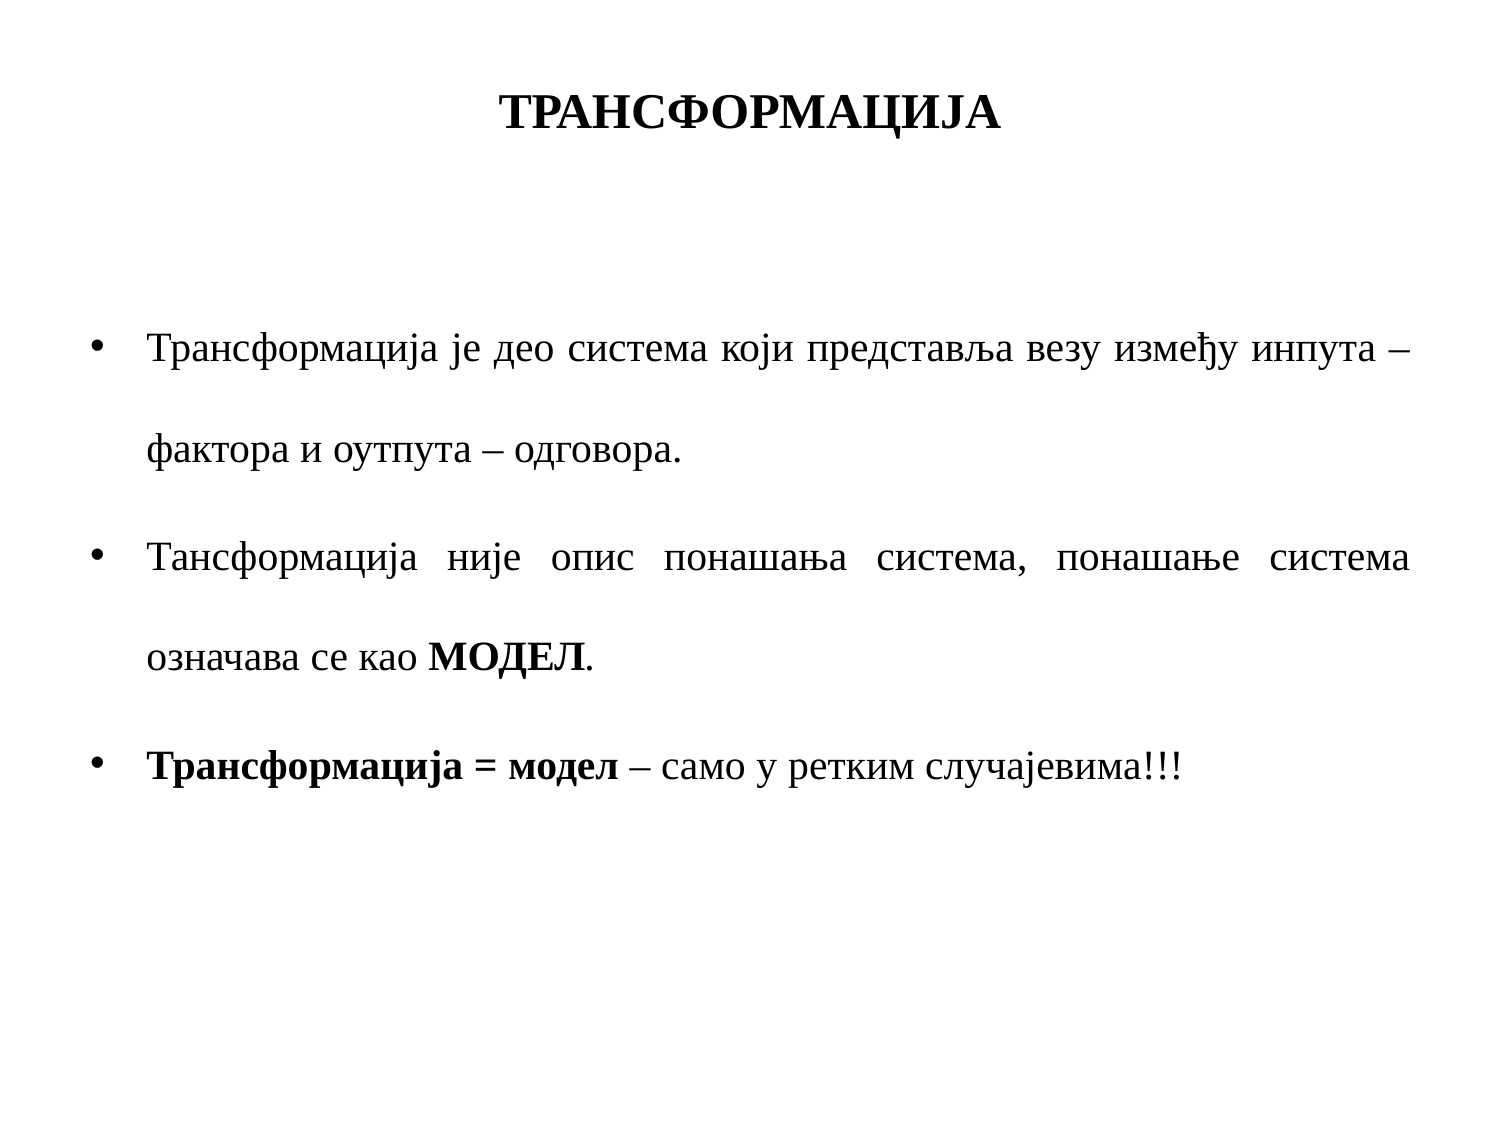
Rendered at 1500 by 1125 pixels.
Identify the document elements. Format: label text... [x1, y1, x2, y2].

title ТРАНСФОРМАЦИЈА [75, 45, 1425, 233]
list Трансформација је део система који представља везу између инпута –фактора и оутпута – одговора. Тансформација није опис понашања система, понашање система означава се као МОДЕЛ. Трансформација = модел – само у ретким случајевима!!! [75, 262, 1425, 1005]
